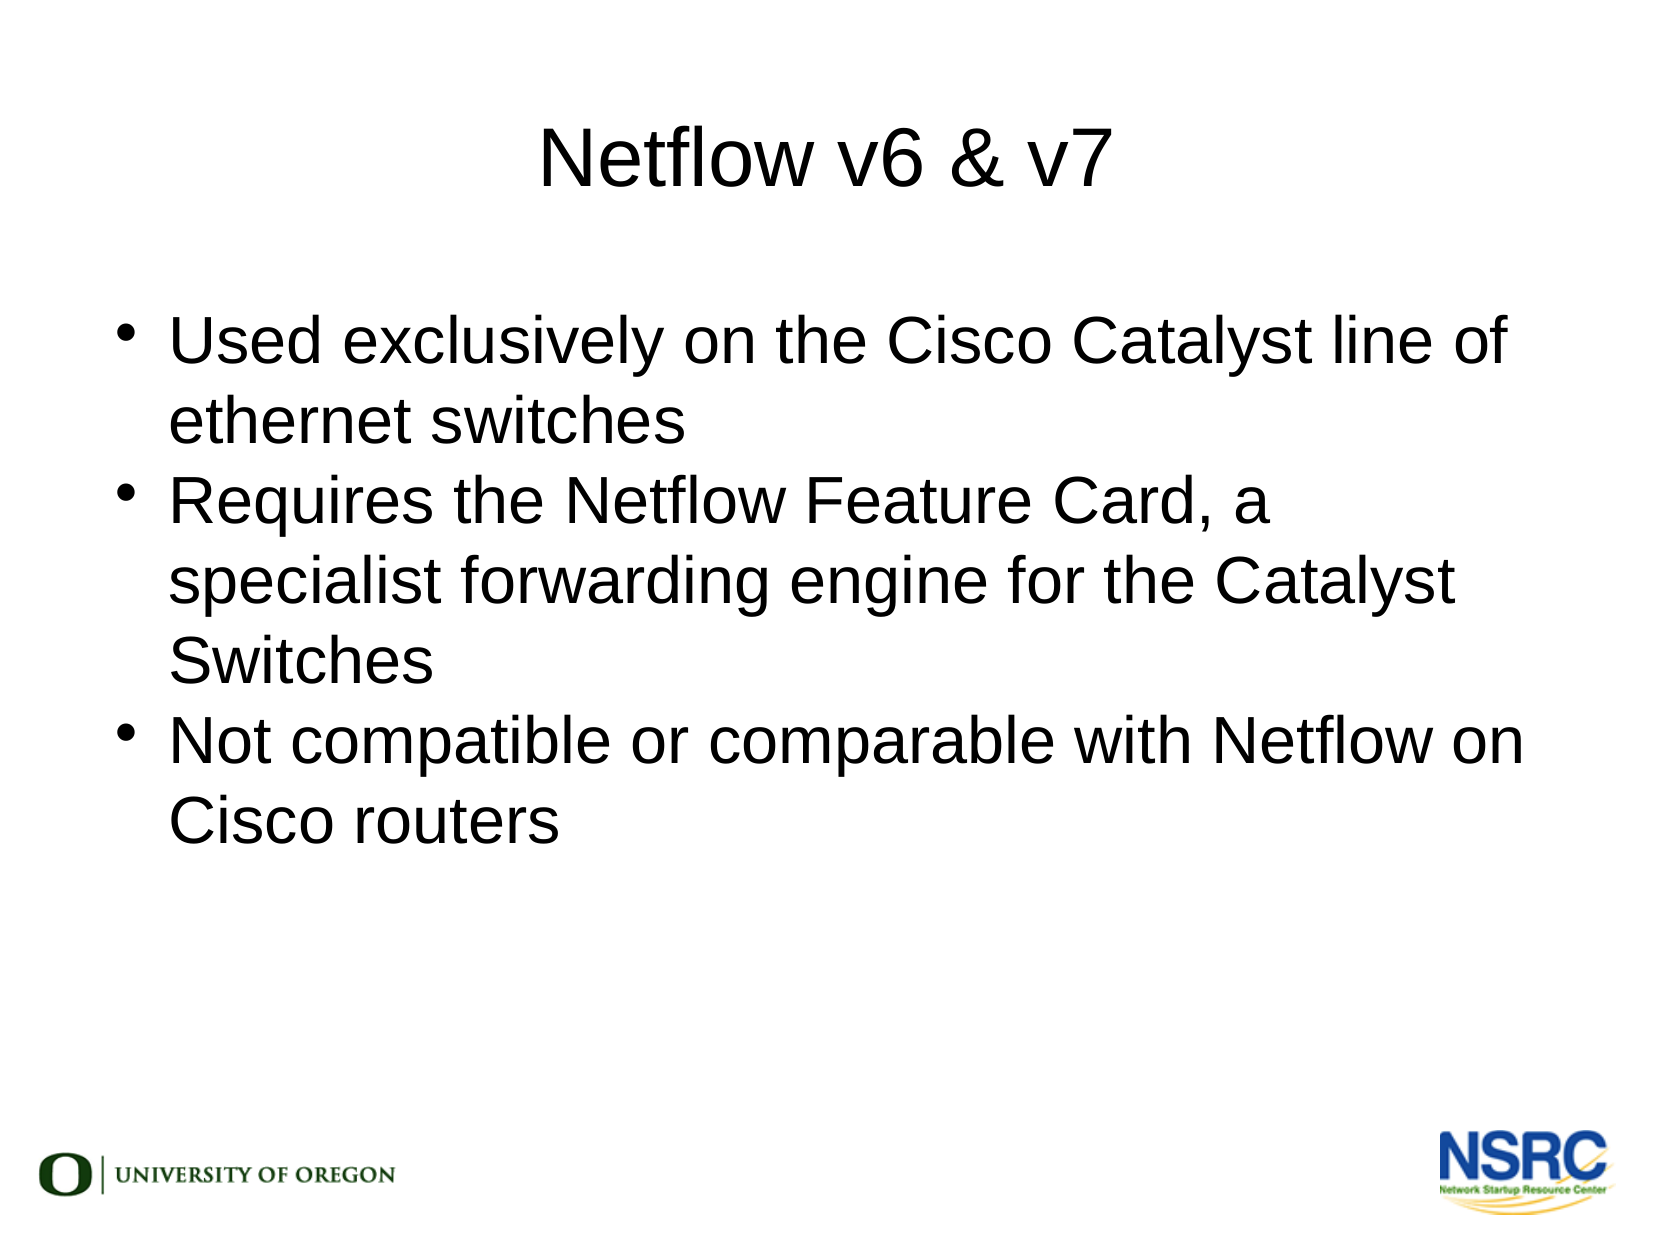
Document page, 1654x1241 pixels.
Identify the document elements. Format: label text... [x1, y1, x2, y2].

text_box Netflow v6 & v7 [82, 49, 1571, 257]
picture [1440, 1130, 1616, 1215]
picture [37, 1151, 397, 1198]
text_box Used exclusively on the Cisco Catalyst line of ethernet switches Requires the Netflow Feature Card, a specialist forwarding engine for the Catalyst Switches Not compatible or comparable with Netflow on Cisco routers [82, 289, 1571, 1108]
